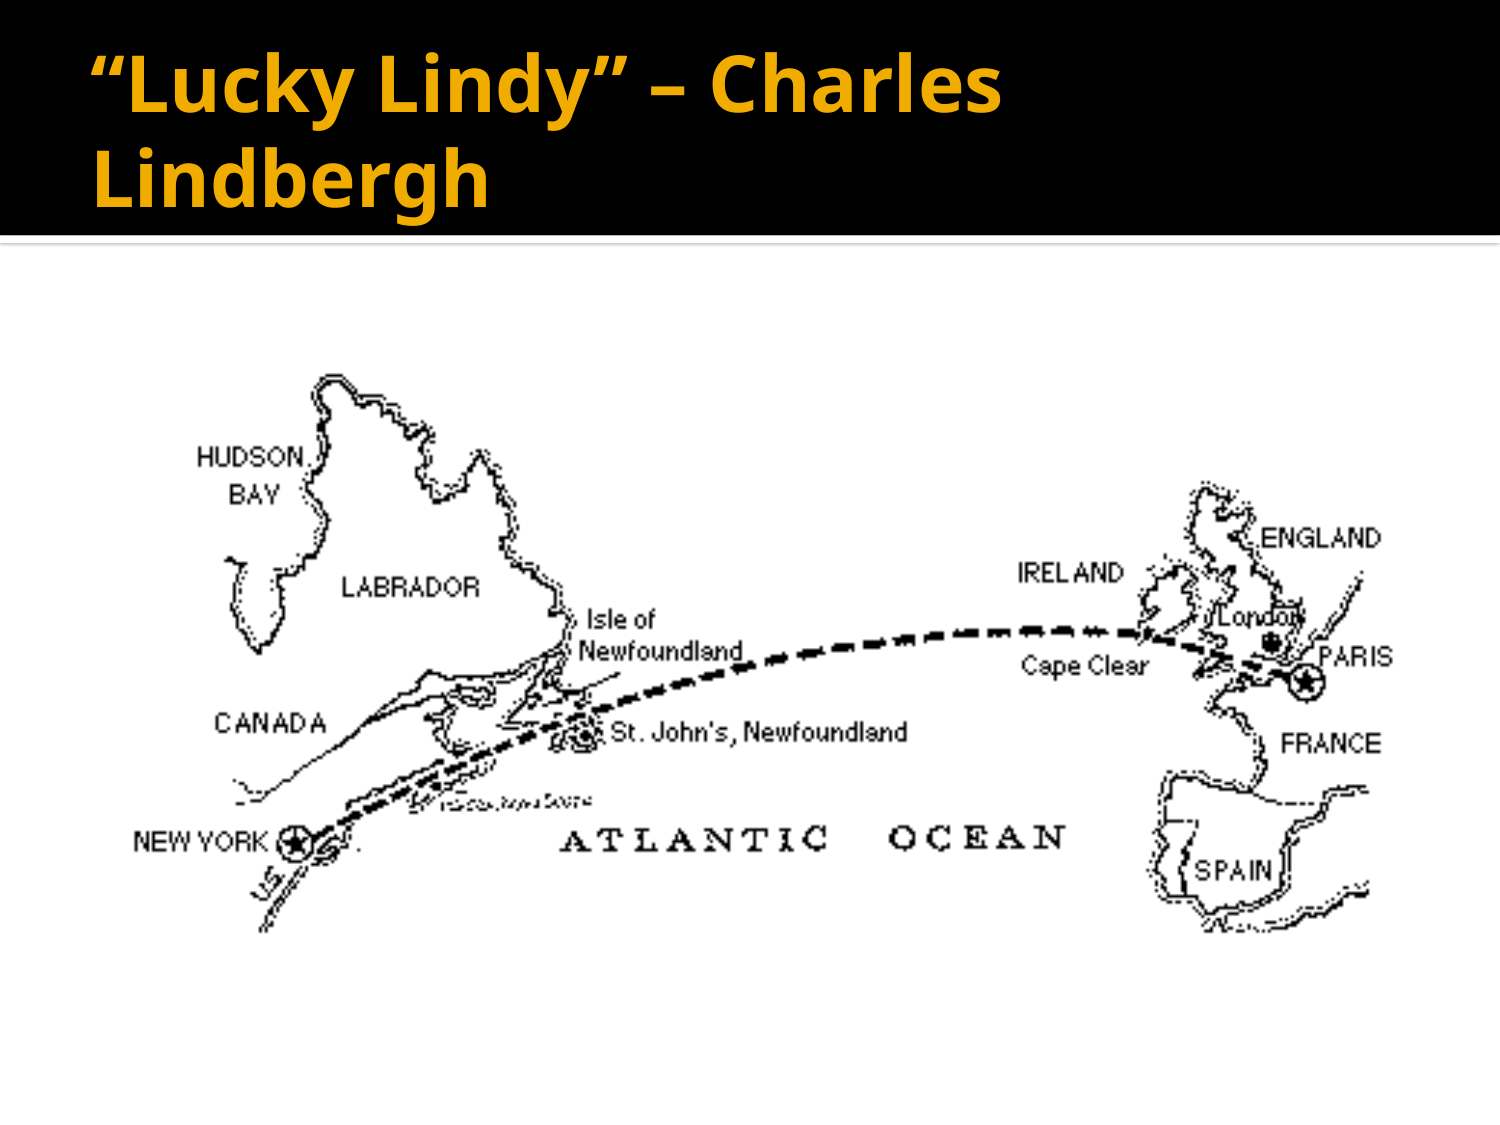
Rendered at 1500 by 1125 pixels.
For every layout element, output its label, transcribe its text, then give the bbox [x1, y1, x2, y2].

title “Lucky Lindy” – Charles Lindbergh [75, 25, 1425, 231]
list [20, 349, 1500, 1001]
